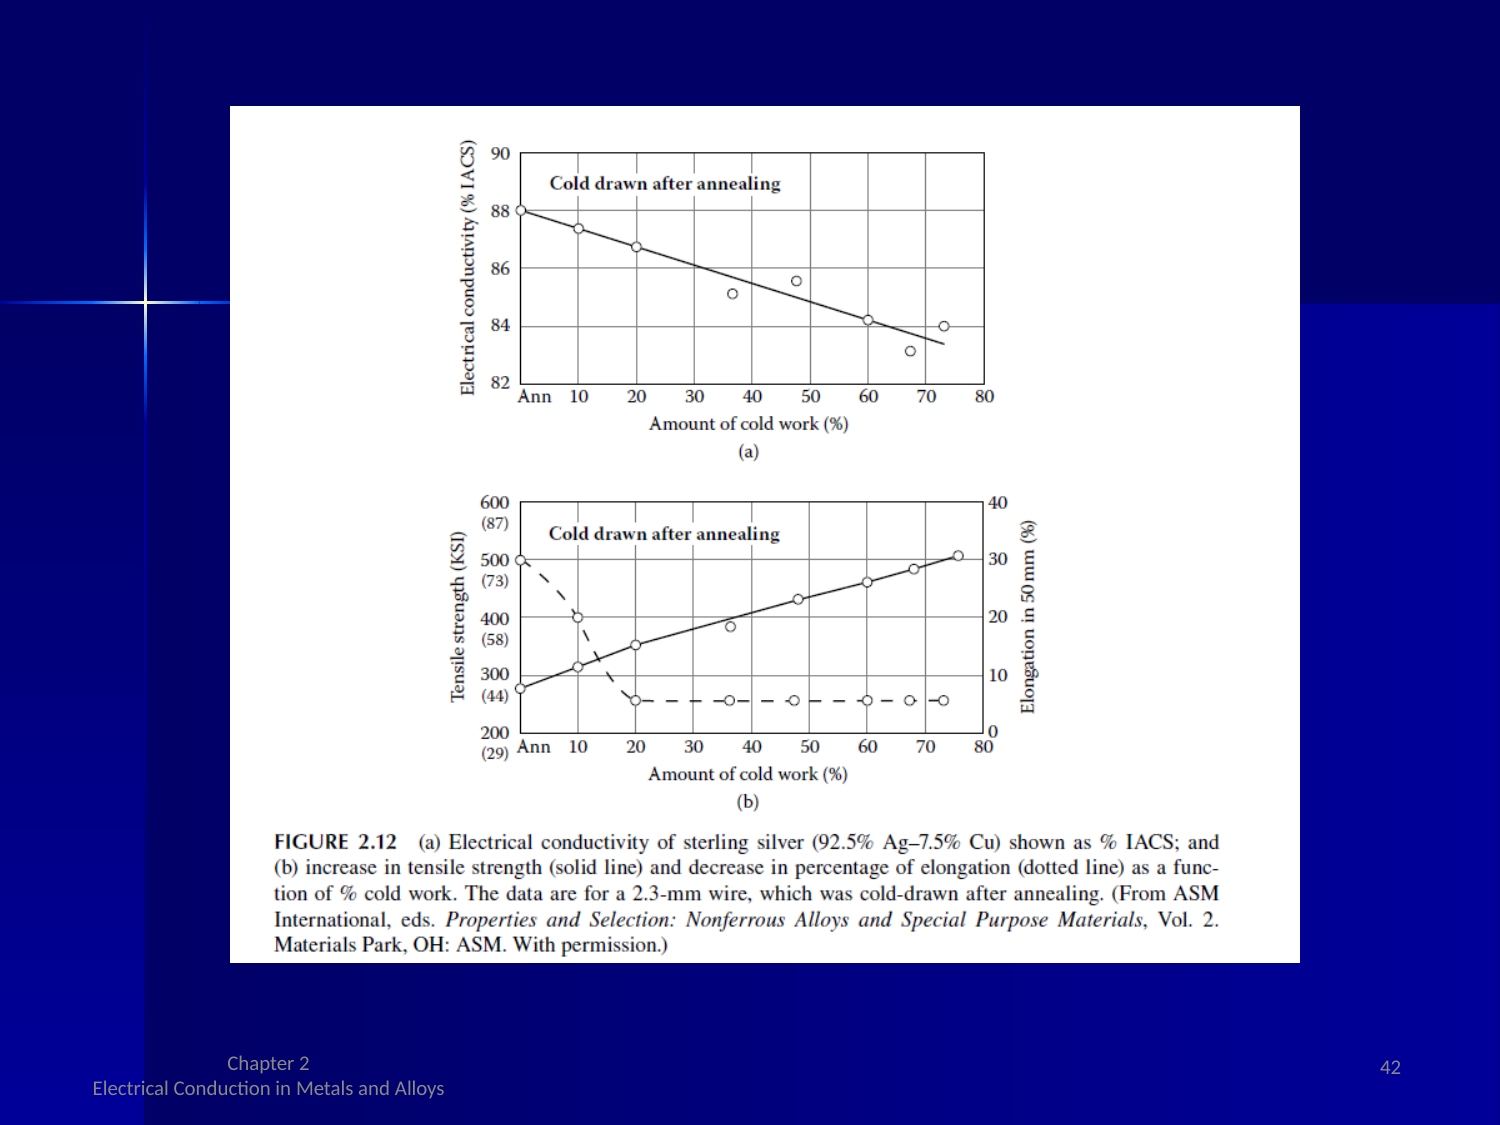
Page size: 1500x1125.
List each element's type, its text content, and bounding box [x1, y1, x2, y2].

picture [229, 105, 1301, 963]
slide_number Chapter 2 Electrical Conduction in Metals and Alloys [74, 1037, 463, 1113]
